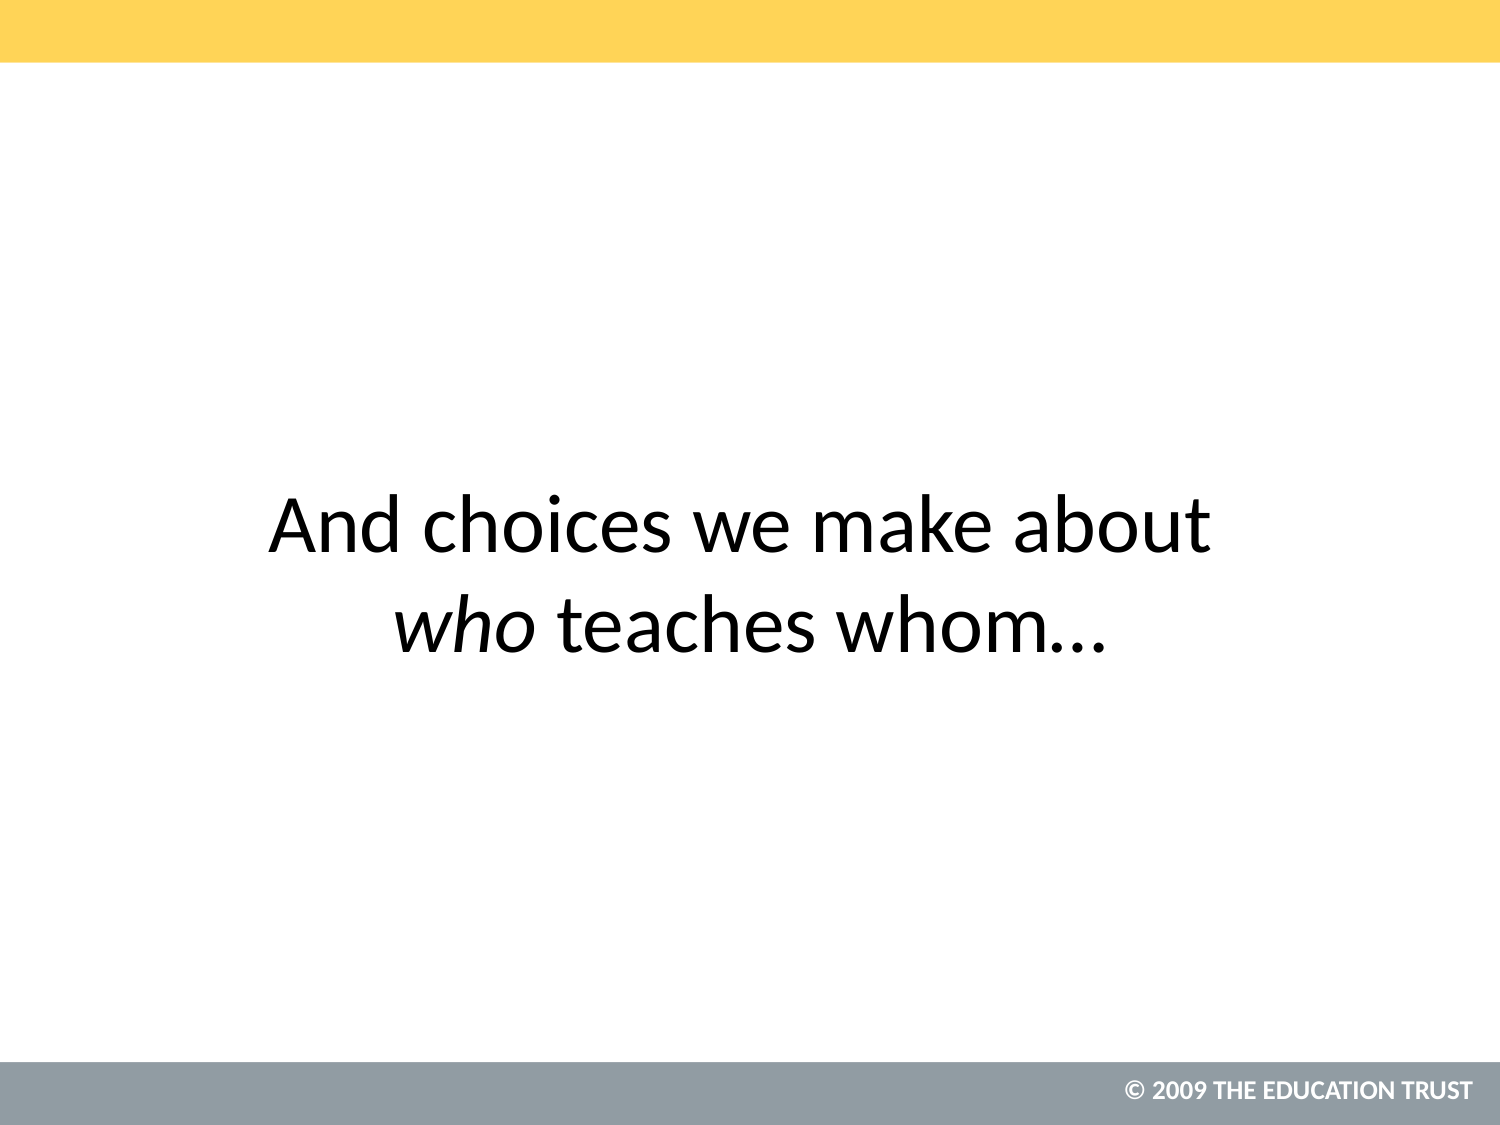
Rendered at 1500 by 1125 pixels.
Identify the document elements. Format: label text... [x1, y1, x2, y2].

title And choices we make about who teaches whom… [112, 274, 1388, 863]
